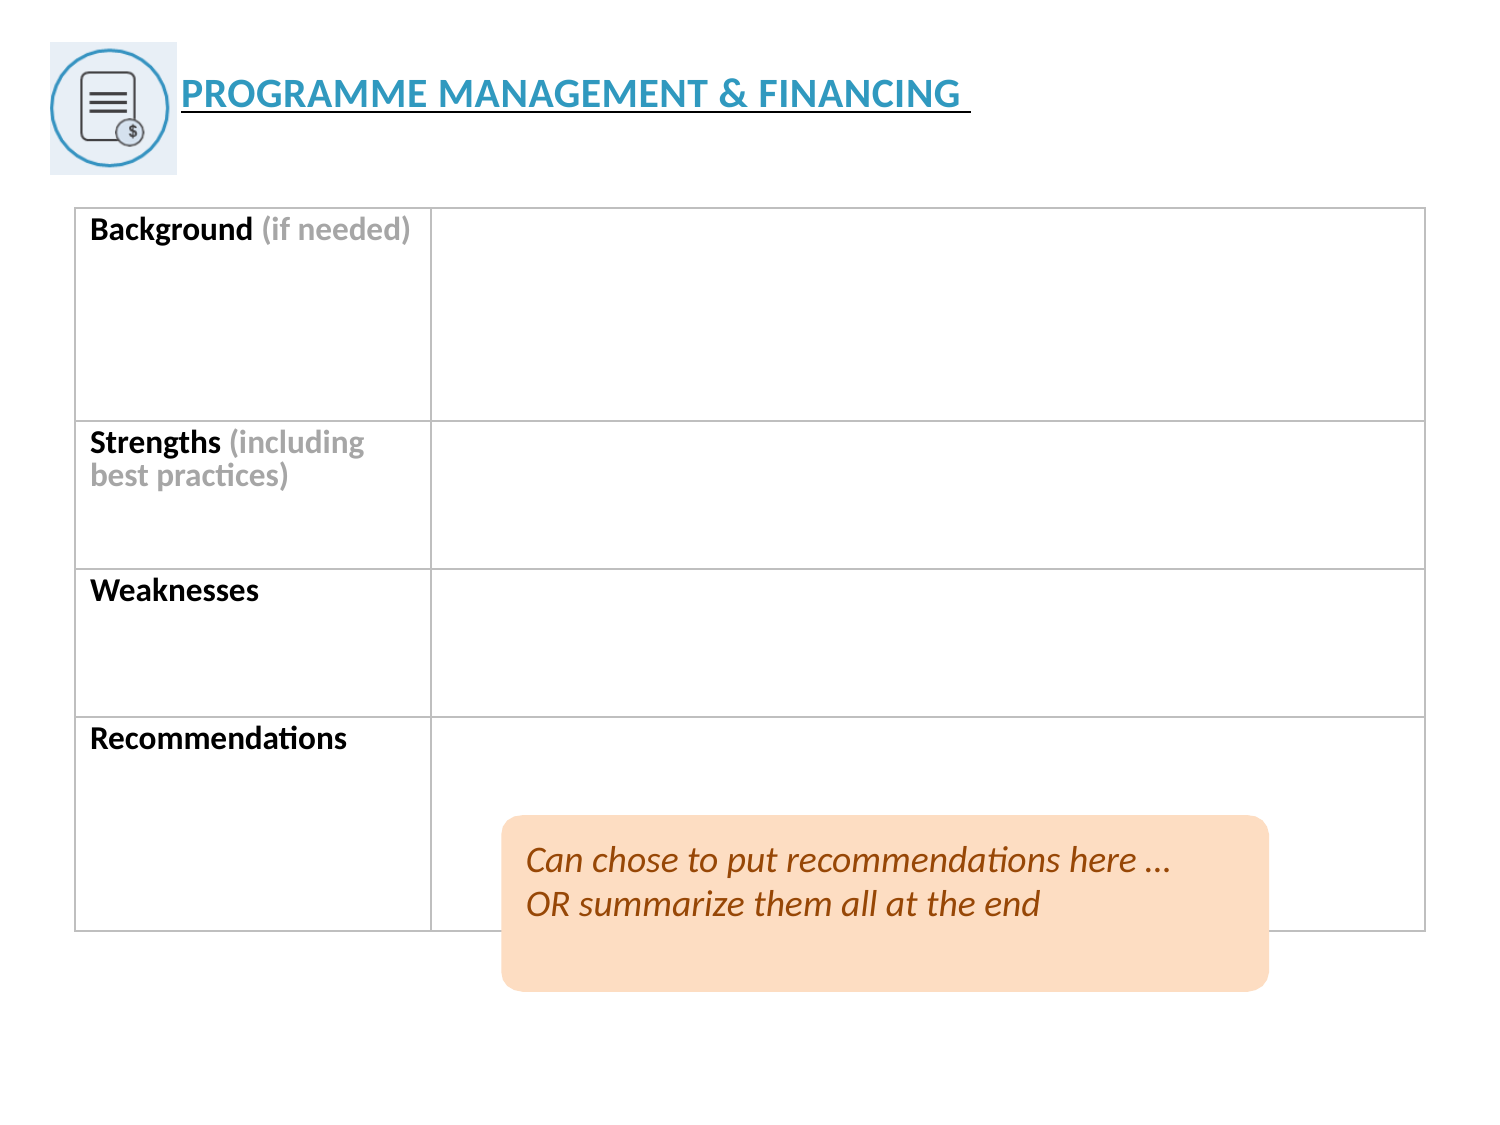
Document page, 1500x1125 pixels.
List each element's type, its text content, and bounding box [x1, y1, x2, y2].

table_cell [432, 422, 1424, 568]
picture [49, 42, 178, 176]
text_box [501, 814, 1270, 993]
table_header Background (if needed) [76, 209, 430, 420]
text_box PROGRAMME MANAGEMENT & FINANCING [181, 66, 1343, 118]
table_cell Strengths (including best practices) [76, 422, 430, 568]
table_cell Recommendations [76, 718, 430, 930]
table_cell Weaknesses [76, 570, 430, 716]
table_cell [432, 570, 1424, 716]
table_cell [432, 718, 1424, 930]
table_header [432, 209, 1424, 420]
